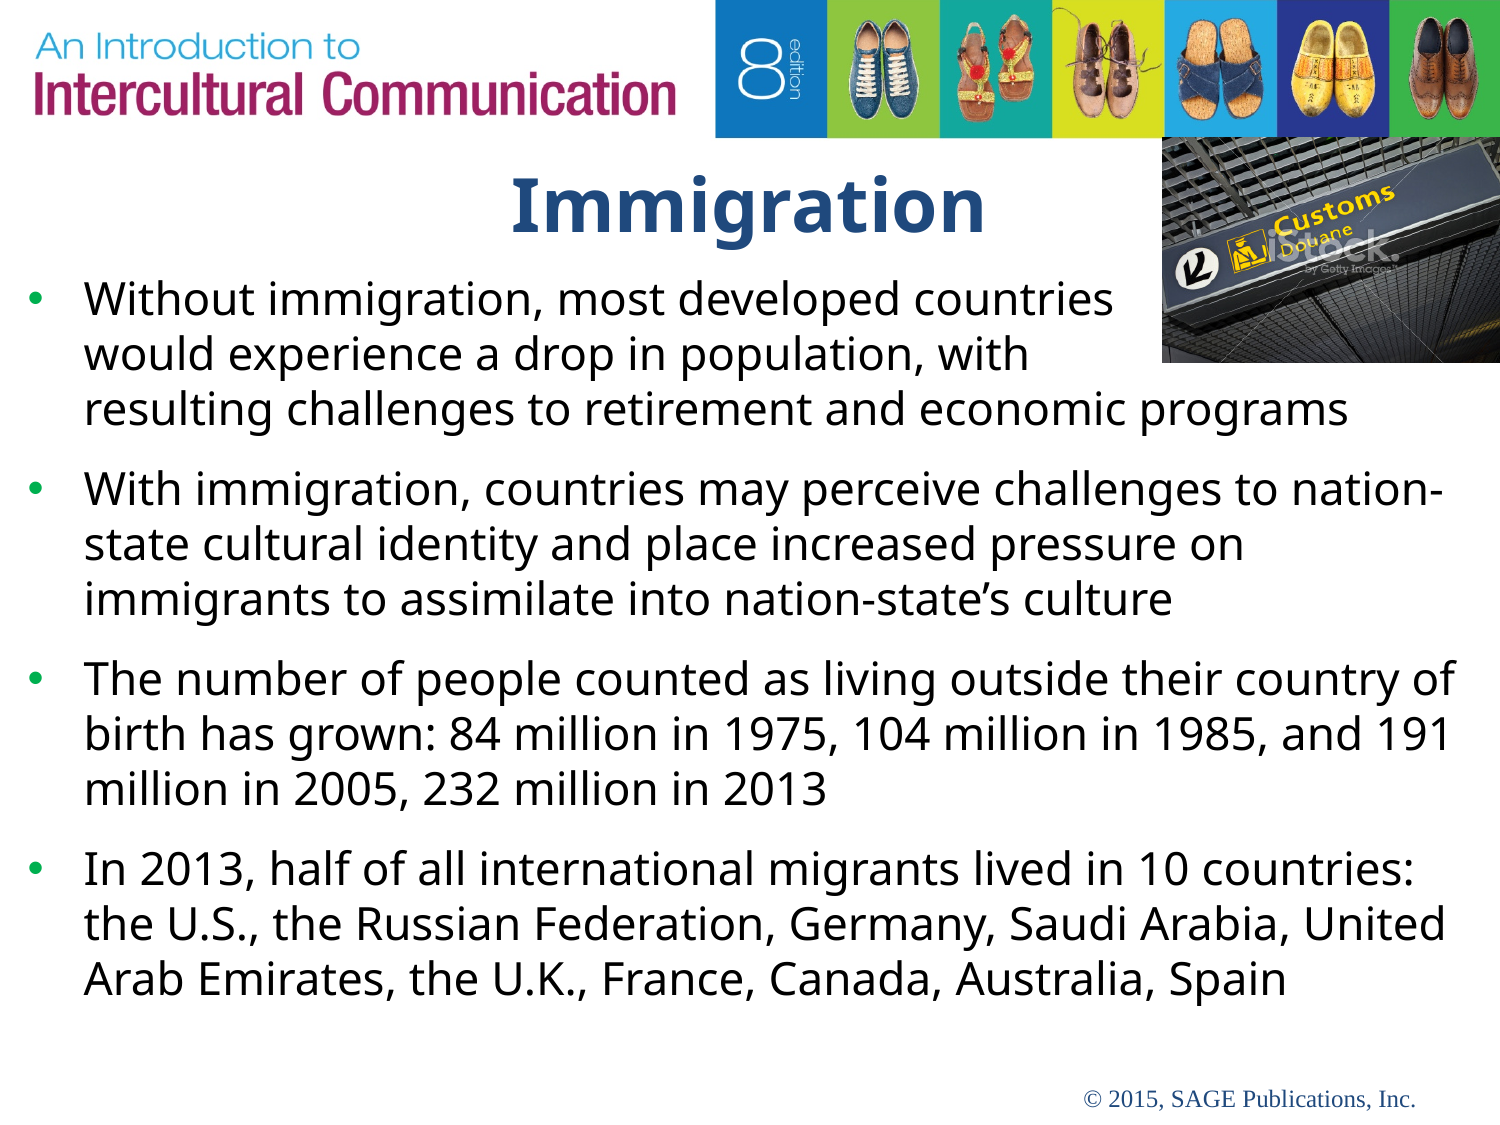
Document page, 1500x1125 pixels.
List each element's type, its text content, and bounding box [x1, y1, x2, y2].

title Immigration [0, 154, 1156, 250]
text_box © 2015, SAGE Publications, Inc. [1012, 1067, 1488, 1125]
picture [0, 0, 1500, 1125]
list Without immigration, most developed countries would experience a drop in population, with resulting challenges to retirement and economic programs With immigration, countries may perceive challenges to nation-state cultural identity and place increased pressure on immigrants to assimilate into nation-state’s culture The number of people counted as living outside their country of birth has grown: 84 million in 1975, 104 million in 1985, and 191 million in 2005, 232 million in 2013 In 2013, half of all international migrants lived in 10 countries: the U.S., the Russian Federation, Germany, Saudi Arabia, United Arab Emirates, the U.K., France, Canada, Australia, Spain [12, 262, 1488, 1125]
